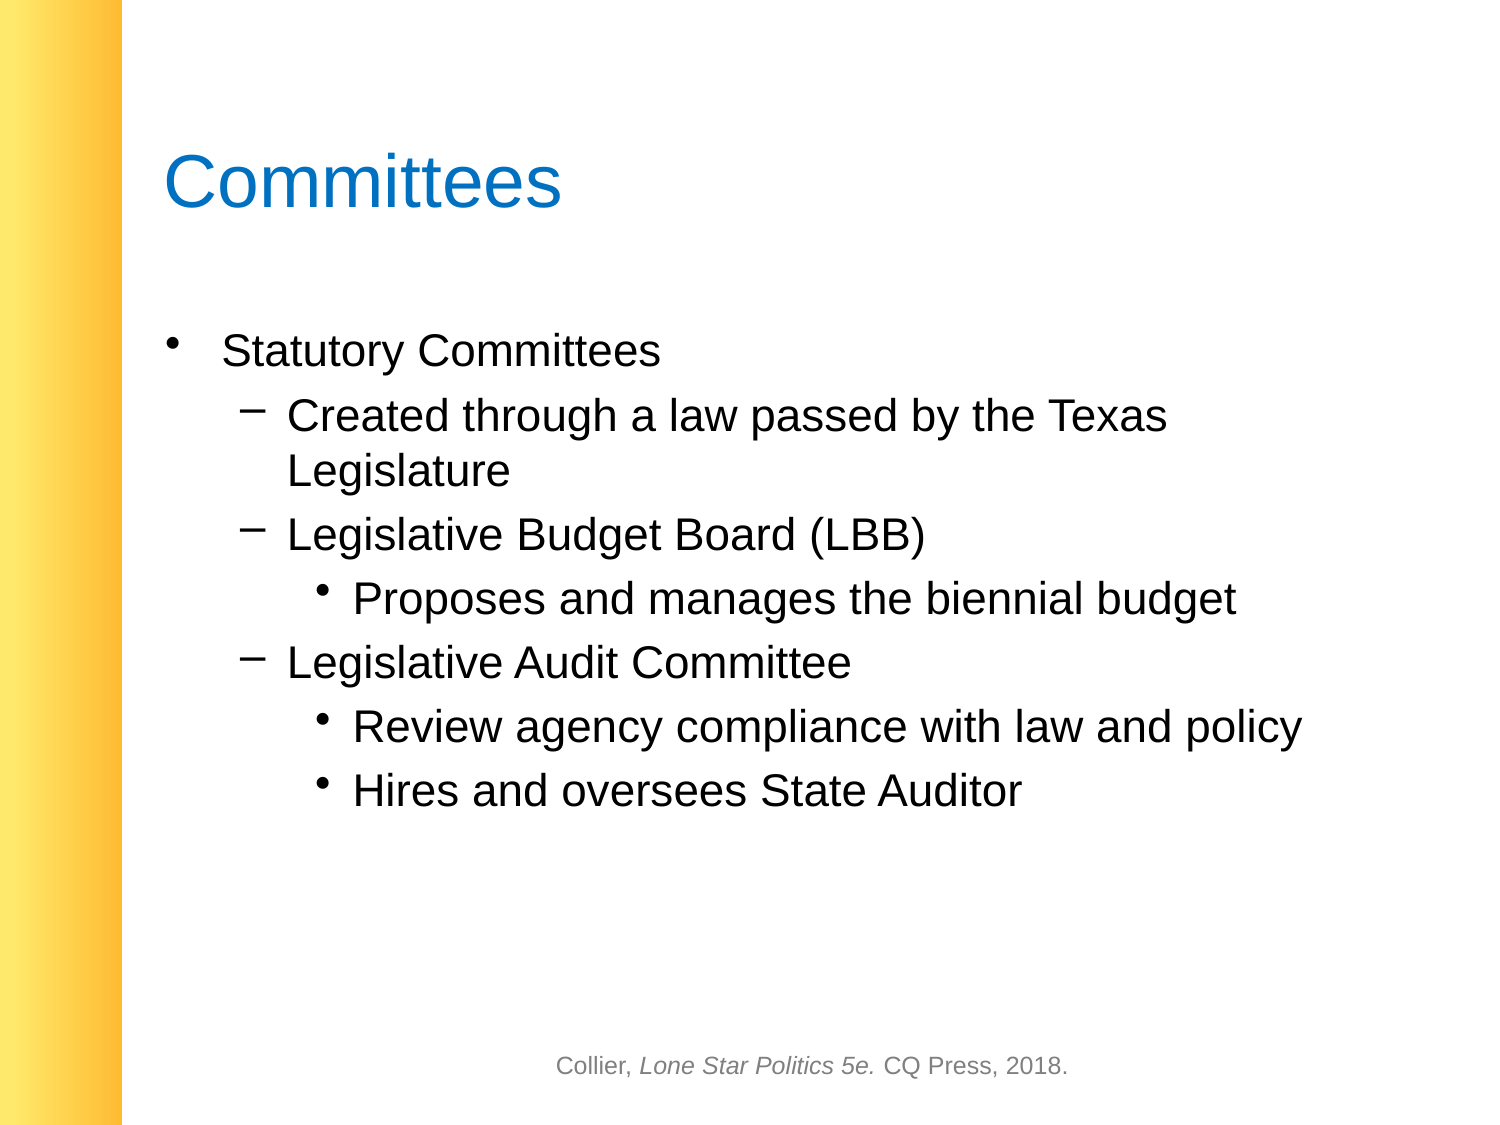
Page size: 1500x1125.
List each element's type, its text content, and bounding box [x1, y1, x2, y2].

text_box Collier, Lone Star Politics 5e. CQ Press, 2018. [525, 1042, 1100, 1087]
title Committees [148, 125, 1461, 313]
list Statutory Committees Created through a law passed by the Texas Legislature Legislative Budget Board (LBB) Proposes and manages the biennial budget Legislative Audit Committee Review agency compliance with law and policy Hires and oversees State Auditor [150, 313, 1418, 1074]
picture [0, 0, 1500, 1125]
